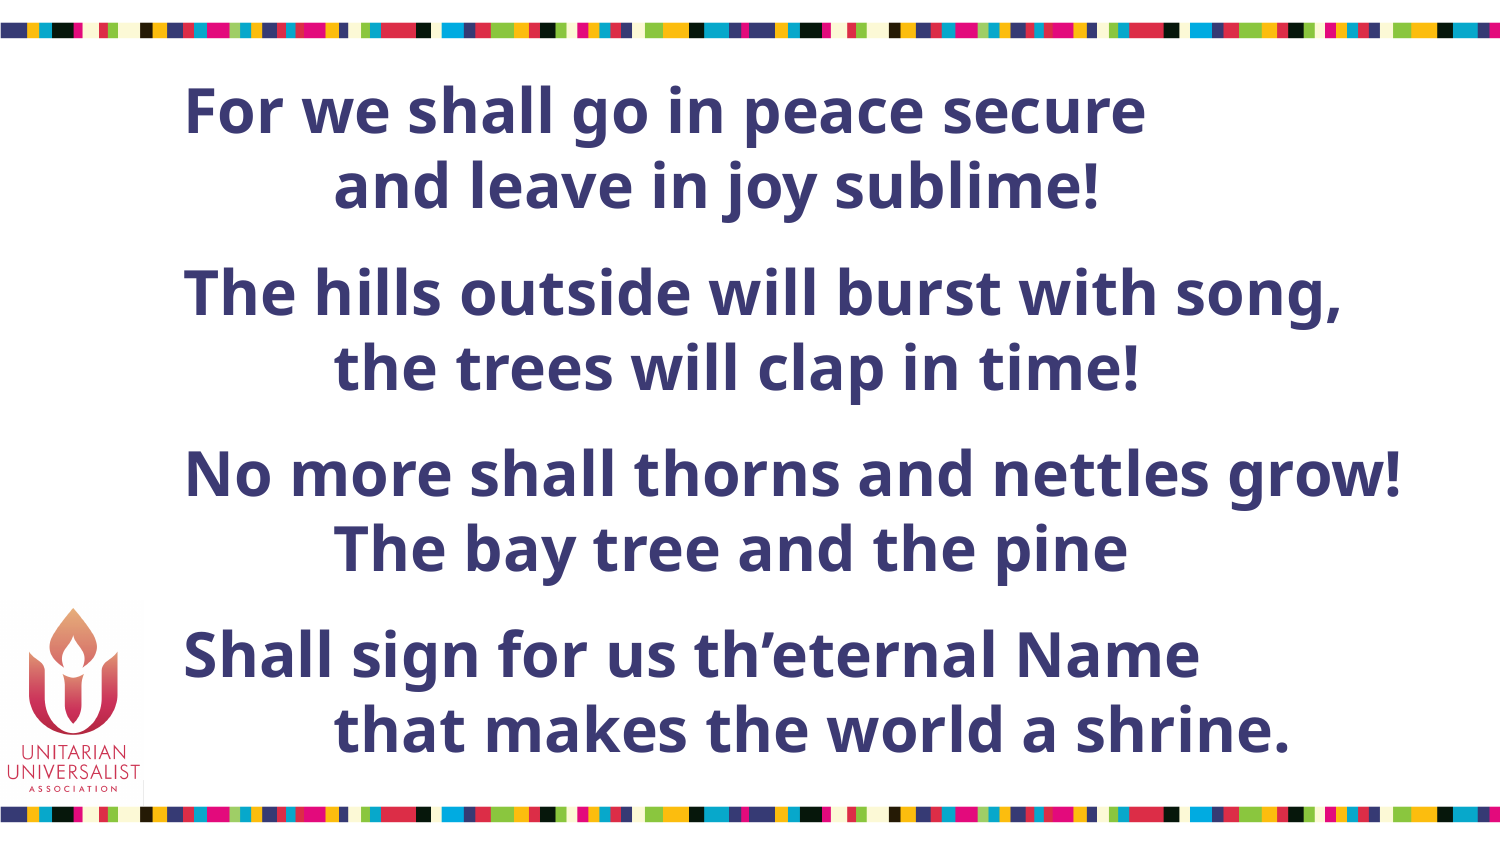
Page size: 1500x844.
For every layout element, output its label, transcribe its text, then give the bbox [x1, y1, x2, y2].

text_box For we shall go in peace secure and leave in joy sublime! The hills outside will burst with song, the trees will clap in time! No more shall thorns and nettles grow! The bay tree and the pine Shall sign for us th’eternal Name that makes the world a shrine. [168, 56, 1423, 780]
picture [0, 22, 1500, 40]
picture [0, 600, 1500, 824]
